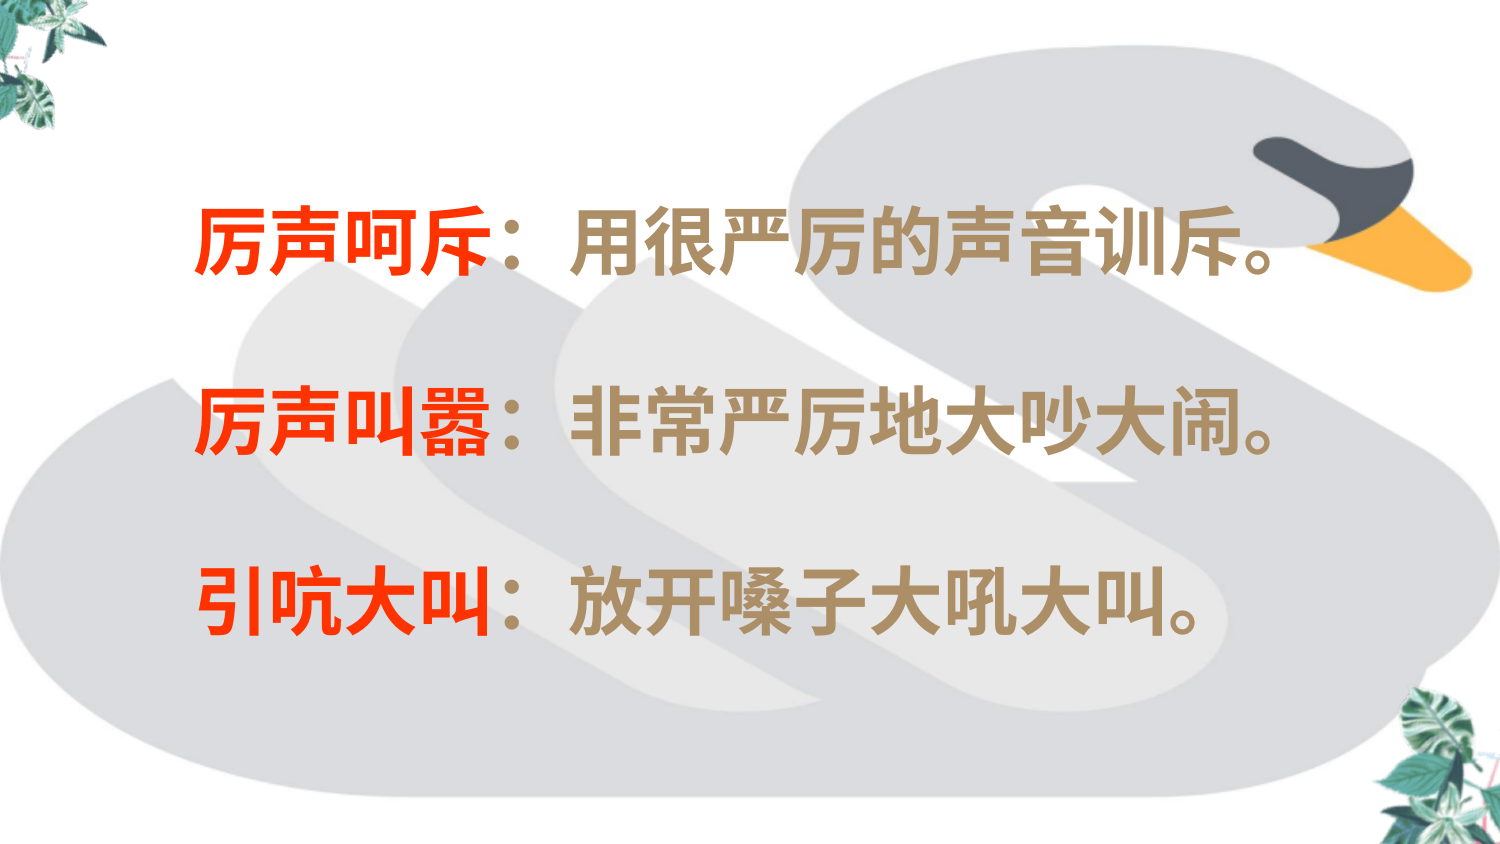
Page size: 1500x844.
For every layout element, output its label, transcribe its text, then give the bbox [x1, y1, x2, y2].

text_box 厉声呵斥：用很严厉的声音训斥。 厉声叫嚣：非常严厉地大吵大闹。 引吭大叫：放开嗓子大吼大叫。 [178, 187, 1301, 652]
picture [0, 0, 1500, 844]
